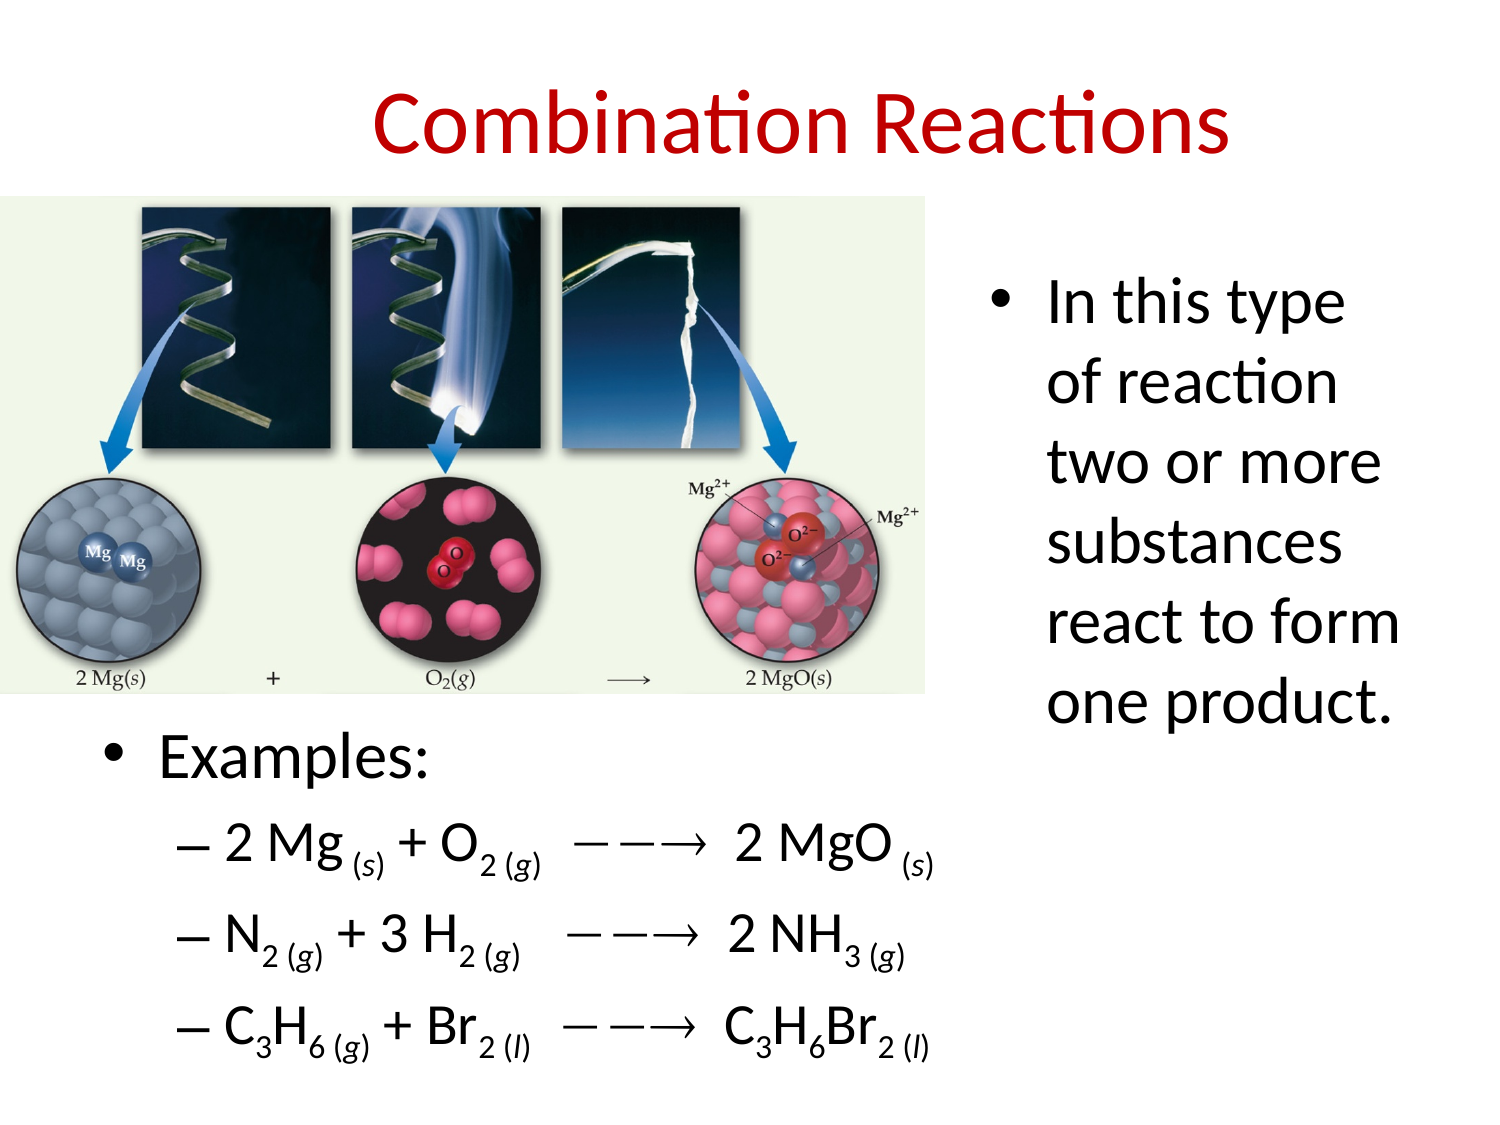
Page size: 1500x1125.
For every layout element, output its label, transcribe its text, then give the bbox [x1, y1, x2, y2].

text_box Combination Reactions [230, 54, 1376, 243]
text_box Examples: 2 Mg (s) + O2 (g)  2 MgO (s) N2 (g) + 3 H2 (g)  2 NH3 (g) C3H6 (g) + Br2 (l)  C3H6Br2 (l) [87, 704, 1075, 1030]
text_box In this type of reaction two or more substances react to form one product. [974, 249, 1425, 763]
picture [0, 195, 926, 694]
